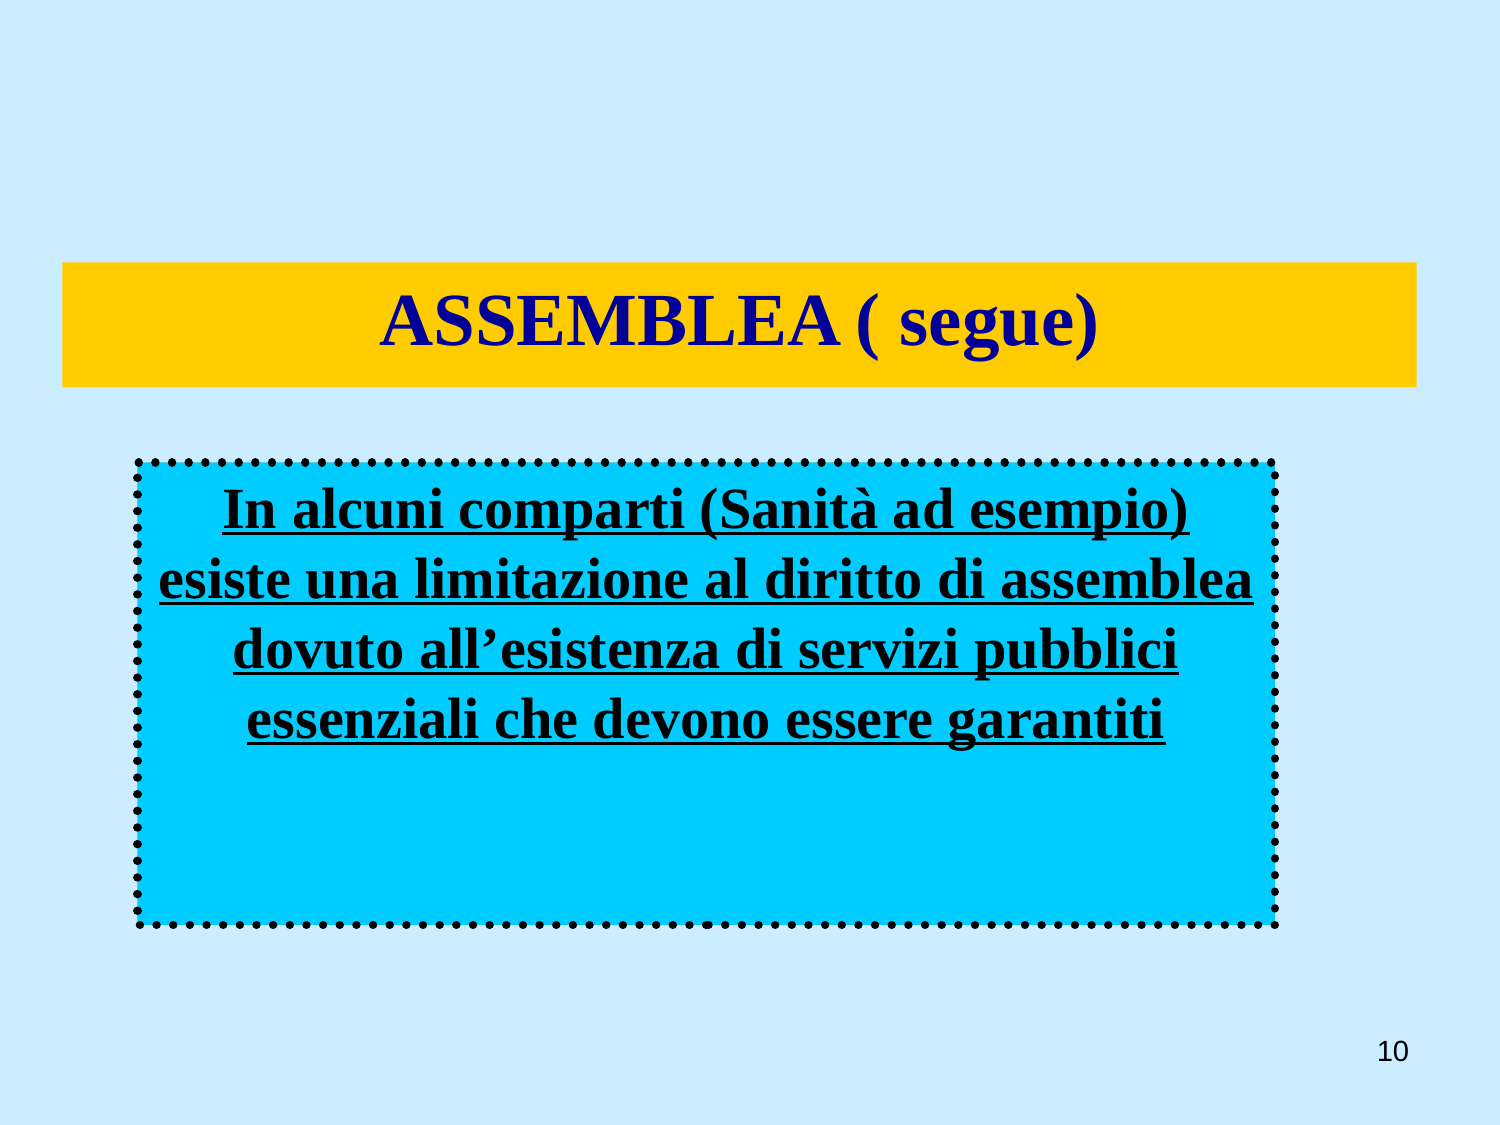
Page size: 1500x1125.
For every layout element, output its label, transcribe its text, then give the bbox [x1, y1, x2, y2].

slide_number 10 [1074, 1024, 1425, 1103]
text_box ASSEMBLEA ( segue)‏ [62, 262, 1417, 388]
text_box In alcuni comparti (Sanità ad esempio) esiste una limitazione al diritto di assemblea dovuto all’esistenza di servizi pubblici essenziali che devono essere garantiti [137, 462, 1275, 925]
